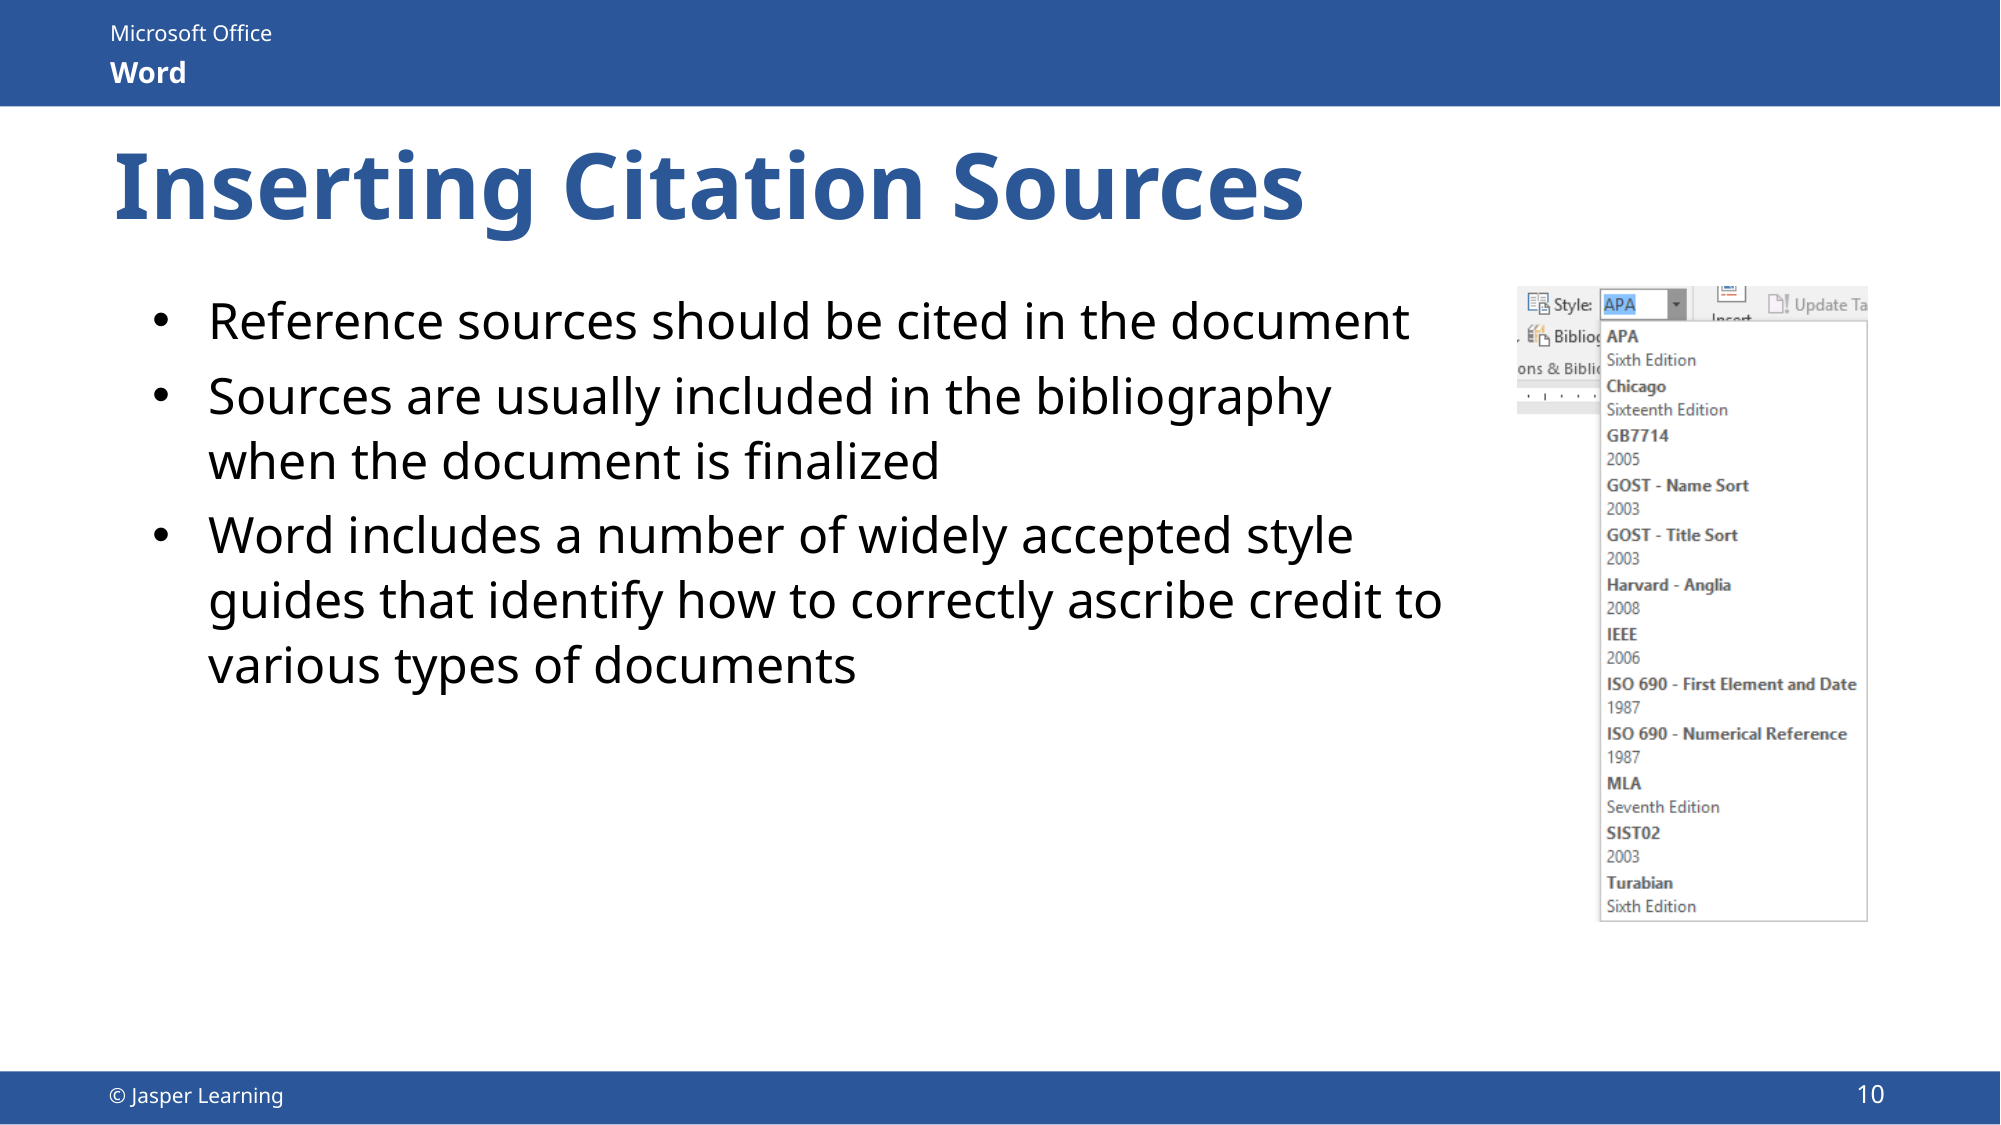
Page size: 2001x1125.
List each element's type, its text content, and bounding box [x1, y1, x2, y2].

footer © Jasper Learning [94, 1066, 769, 1125]
list Reference sources should be cited in the document Sources are usually included in the bibliography when the document is finalized Word includes a number of widely accepted style guides that identify how to correctly ascribe credit to various types of documents [137, 277, 1489, 1014]
title Inserting Citation Sources [99, 118, 1866, 248]
slide_number 10 [1433, 1065, 1900, 1125]
picture [1517, 286, 1868, 922]
